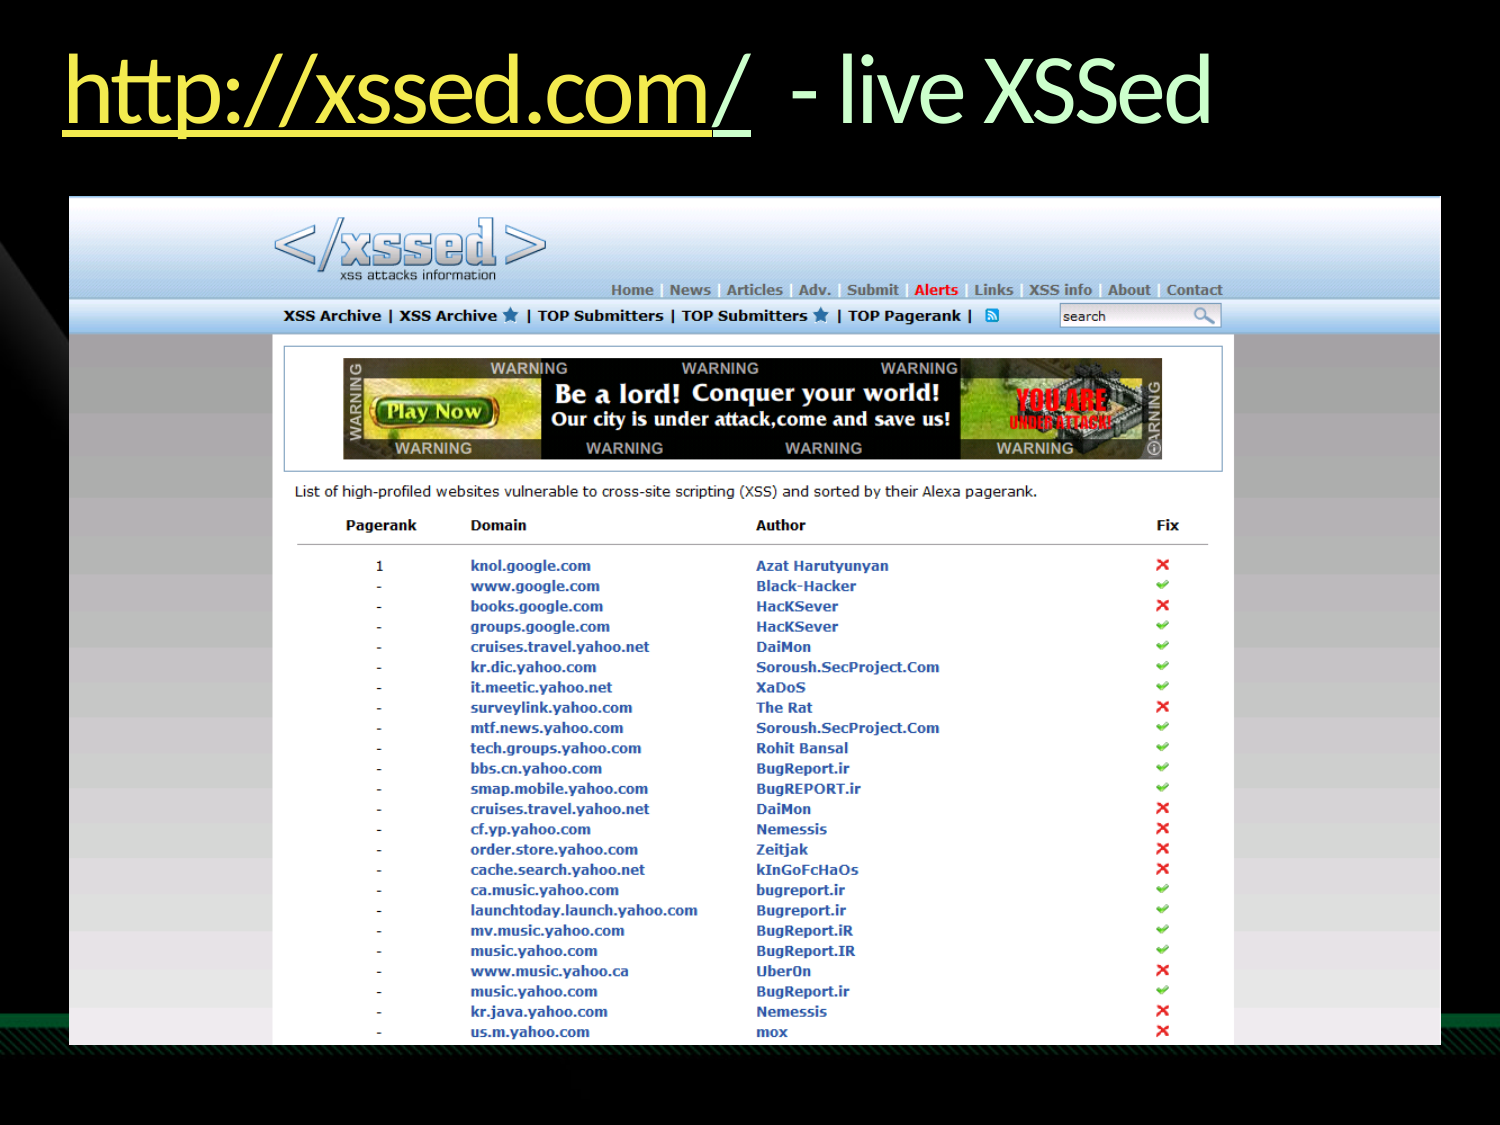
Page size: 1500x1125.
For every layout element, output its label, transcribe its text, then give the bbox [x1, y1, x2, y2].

picture [0, 0, 1500, 1125]
title http://xssed.com/ - live XSSed [62, 37, 1438, 147]
